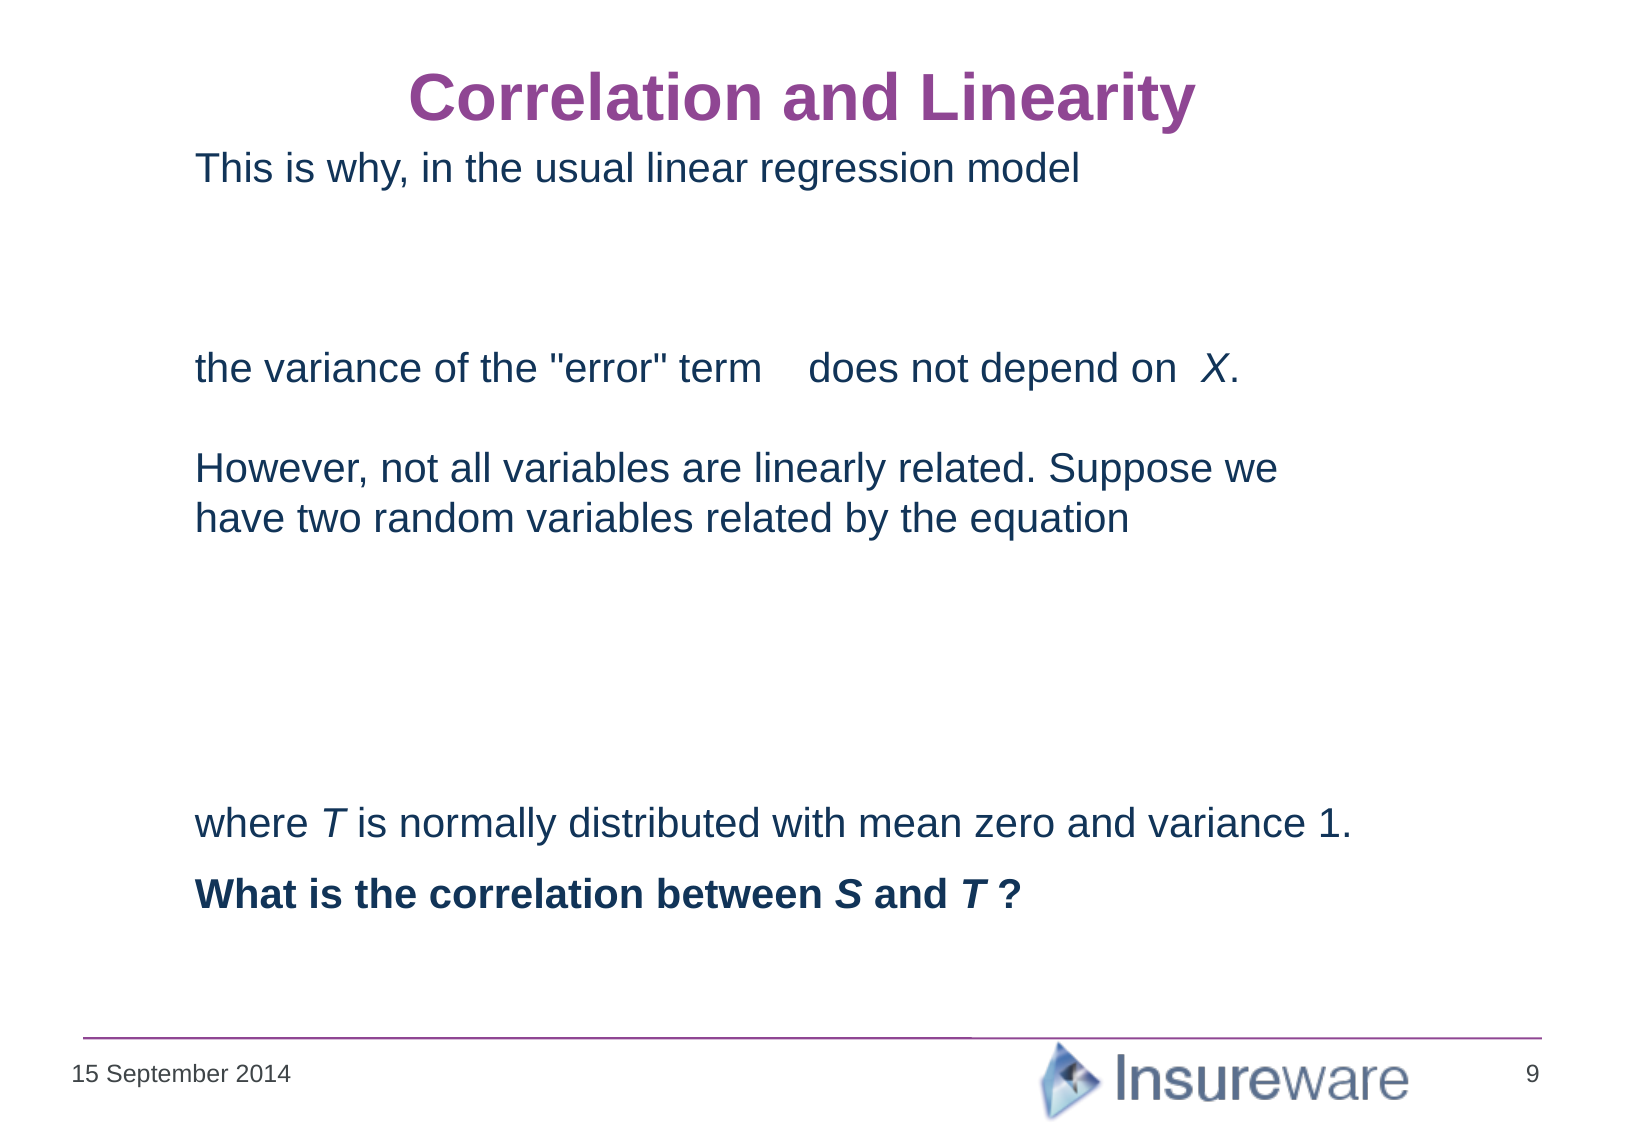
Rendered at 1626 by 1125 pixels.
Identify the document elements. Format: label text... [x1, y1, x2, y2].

title Correlation and Linearity [75, 0, 1550, 188]
slide_number 9 [1439, 1050, 1555, 1106]
text_box where T is normally distributed with mean zero and variance 1. What is the correlation between S and T ? [179, 788, 1392, 993]
picture [1036, 1039, 1416, 1125]
